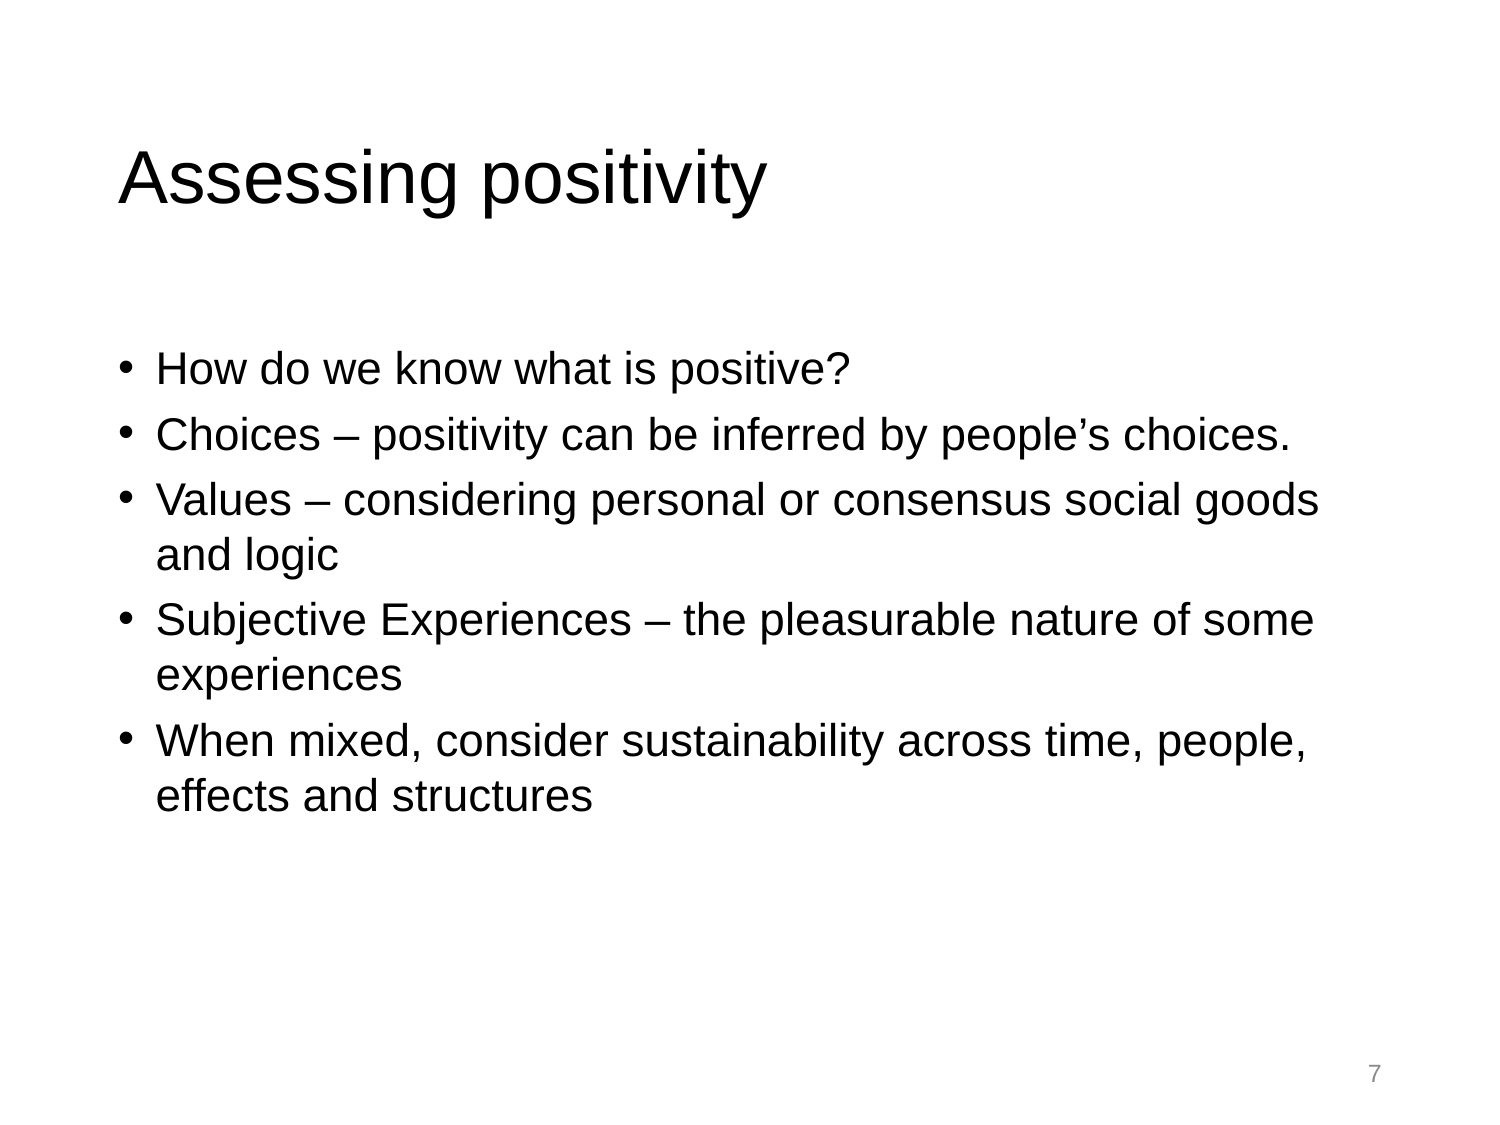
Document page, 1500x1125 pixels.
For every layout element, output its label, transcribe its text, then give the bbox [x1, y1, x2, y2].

title Assessing positivity [103, 70, 1397, 288]
slide_number 7 [1059, 1042, 1397, 1103]
list How do we know what is positive? Choices – positivity can be inferred by people’s choices. Values – considering personal or consensus social goods and logic Subjective Experiences – the pleasurable nature of some experiences When mixed, consider sustainability across time, people, effects and structures [103, 331, 1397, 1013]
